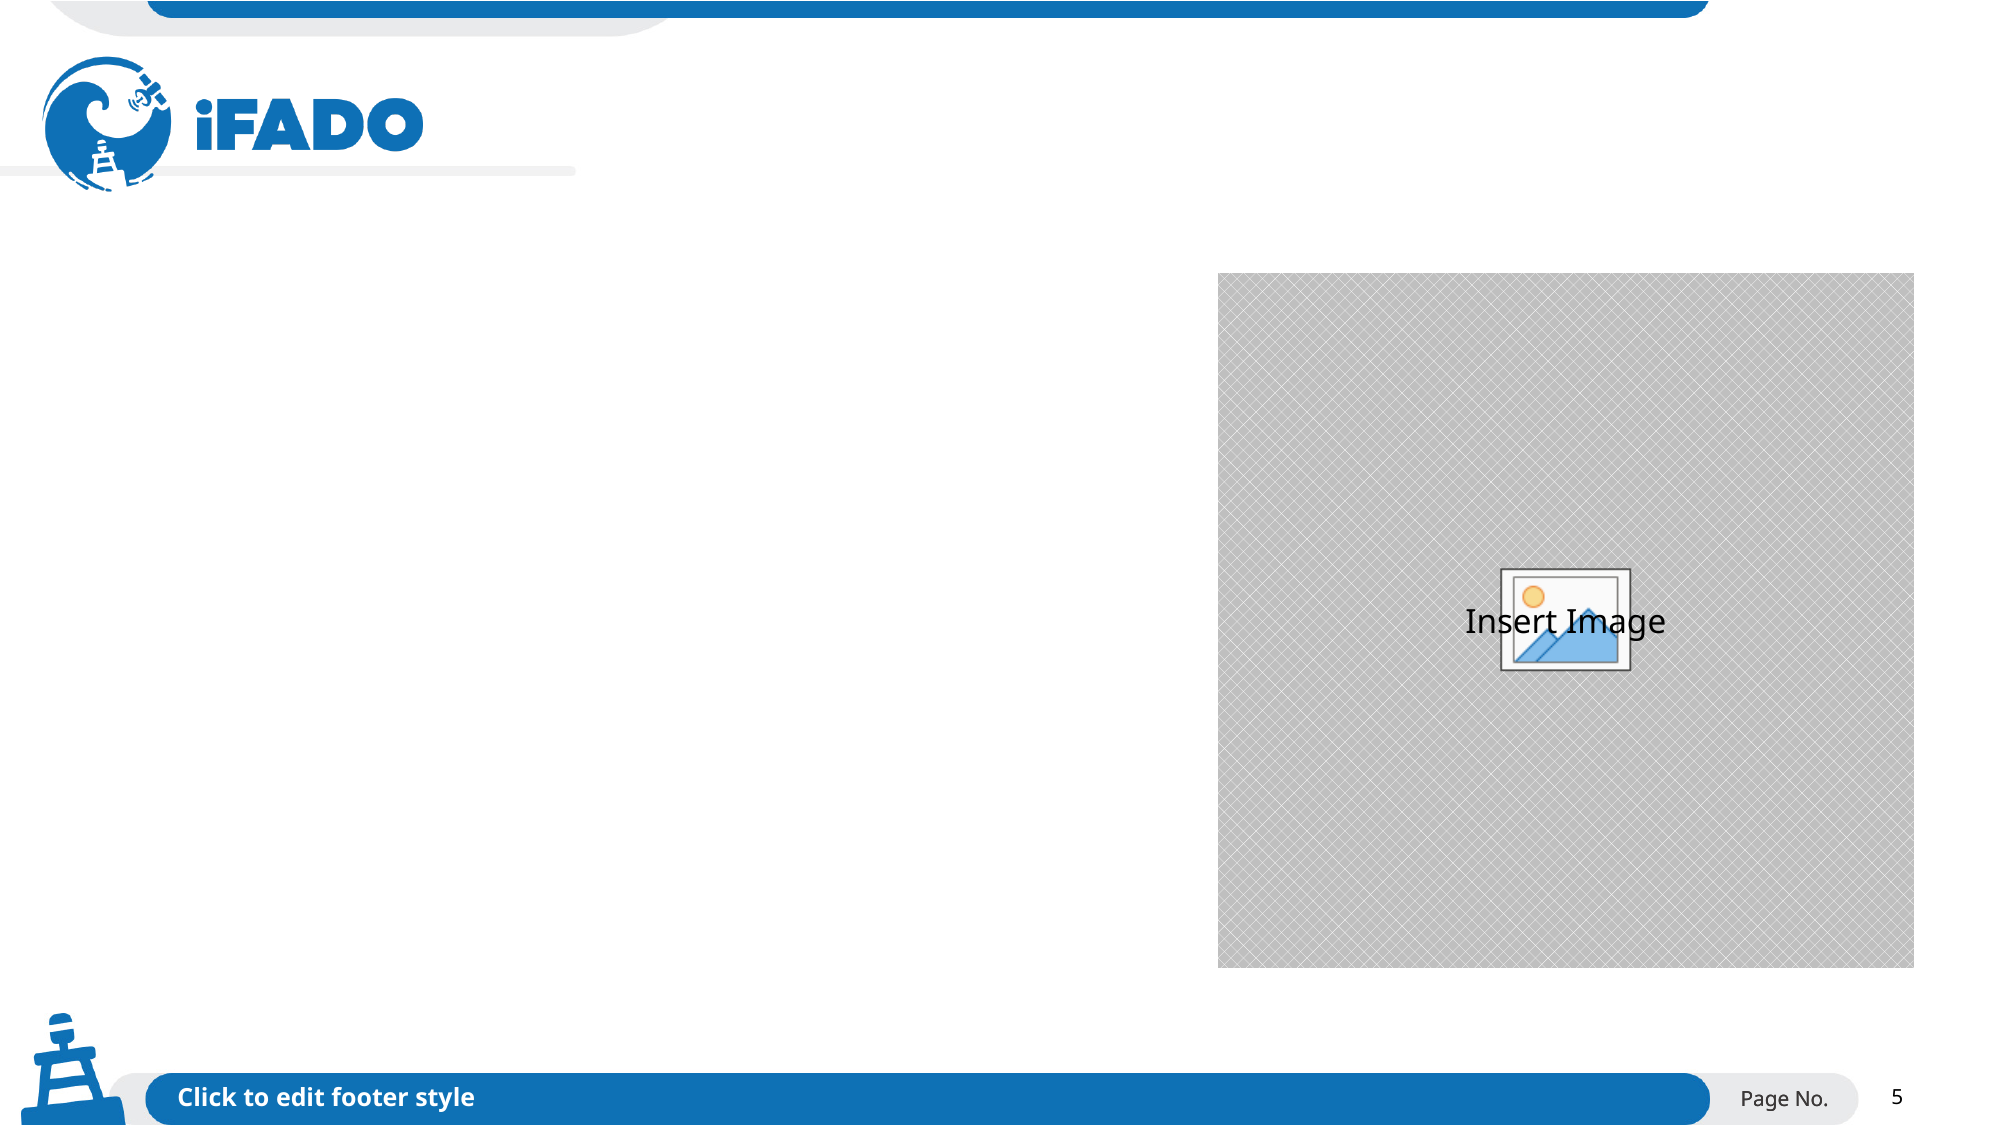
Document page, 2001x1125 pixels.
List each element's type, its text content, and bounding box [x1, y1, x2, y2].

footer Click to edit footer style [162, 1072, 1666, 1124]
picture [0, 1, 2000, 1125]
